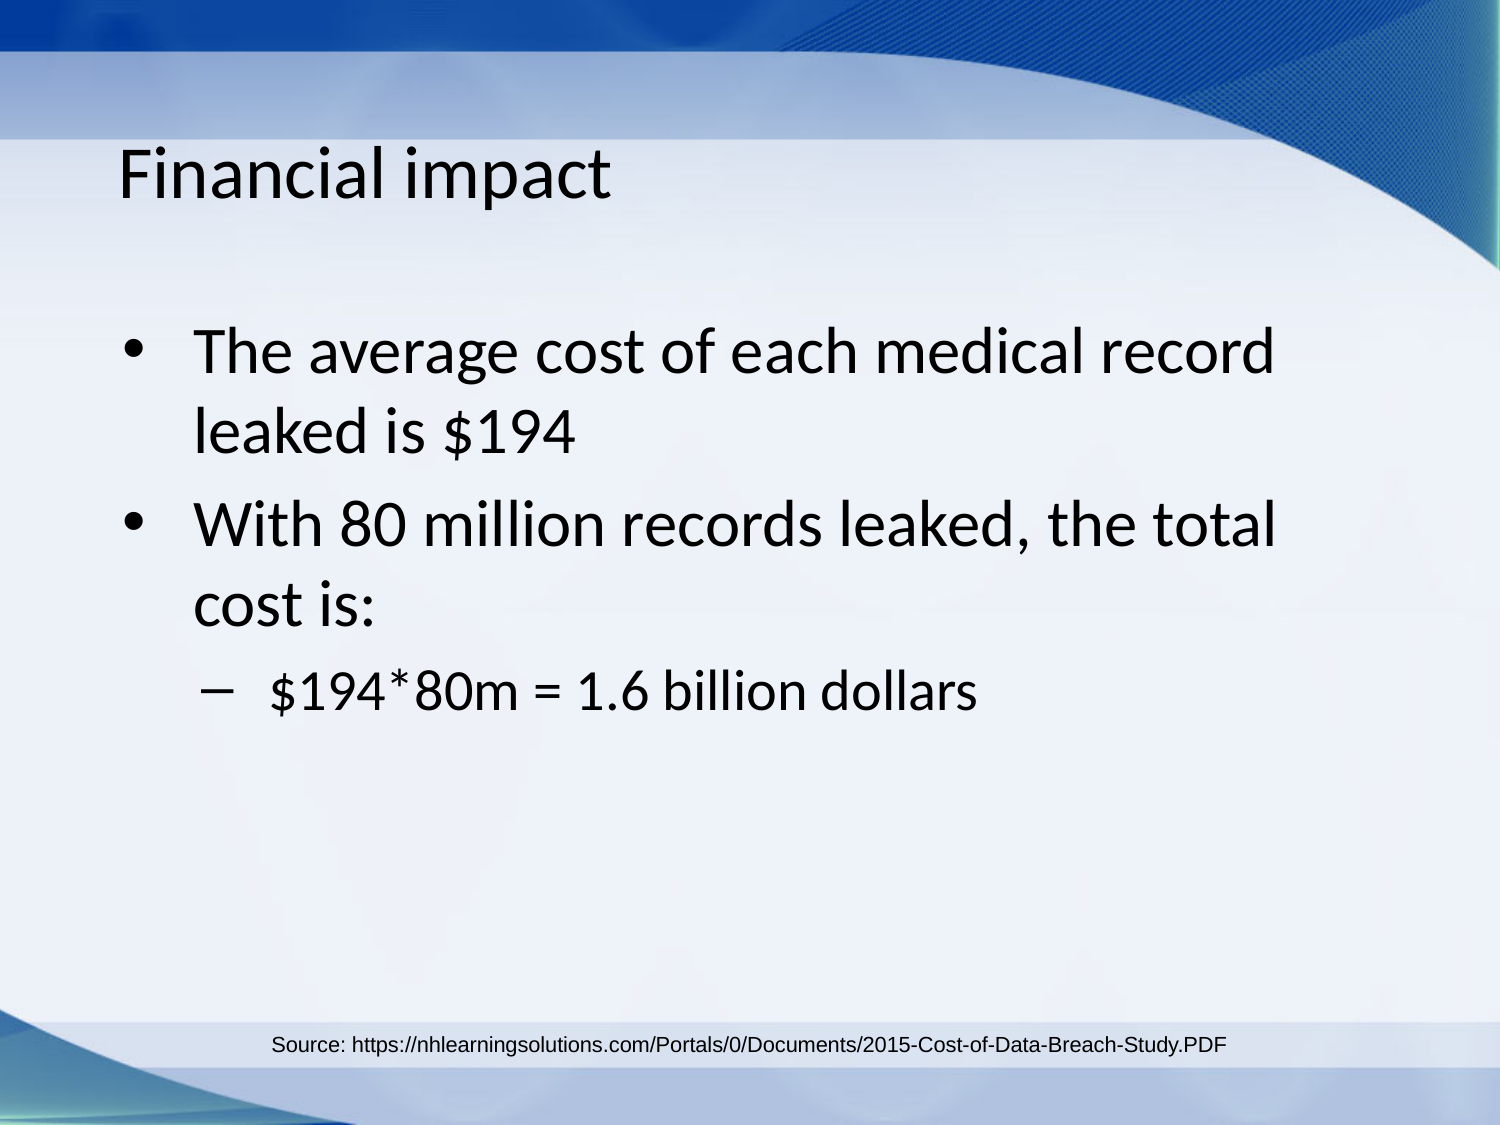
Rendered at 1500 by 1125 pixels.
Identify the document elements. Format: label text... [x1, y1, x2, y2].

list The average cost of each medical record leaked is $194 With 80 million records leaked, the total cost is: $194*80m = 1.6 billion dollars [103, 299, 1397, 1014]
text_box Source: https://nhlearningsolutions.com/Portals/0/Documents/2015-Cost-of-Data-Breach-Study.PDF [256, 1023, 1244, 1065]
title Financial impact [103, 59, 1397, 278]
picture [0, 0, 1500, 1125]
